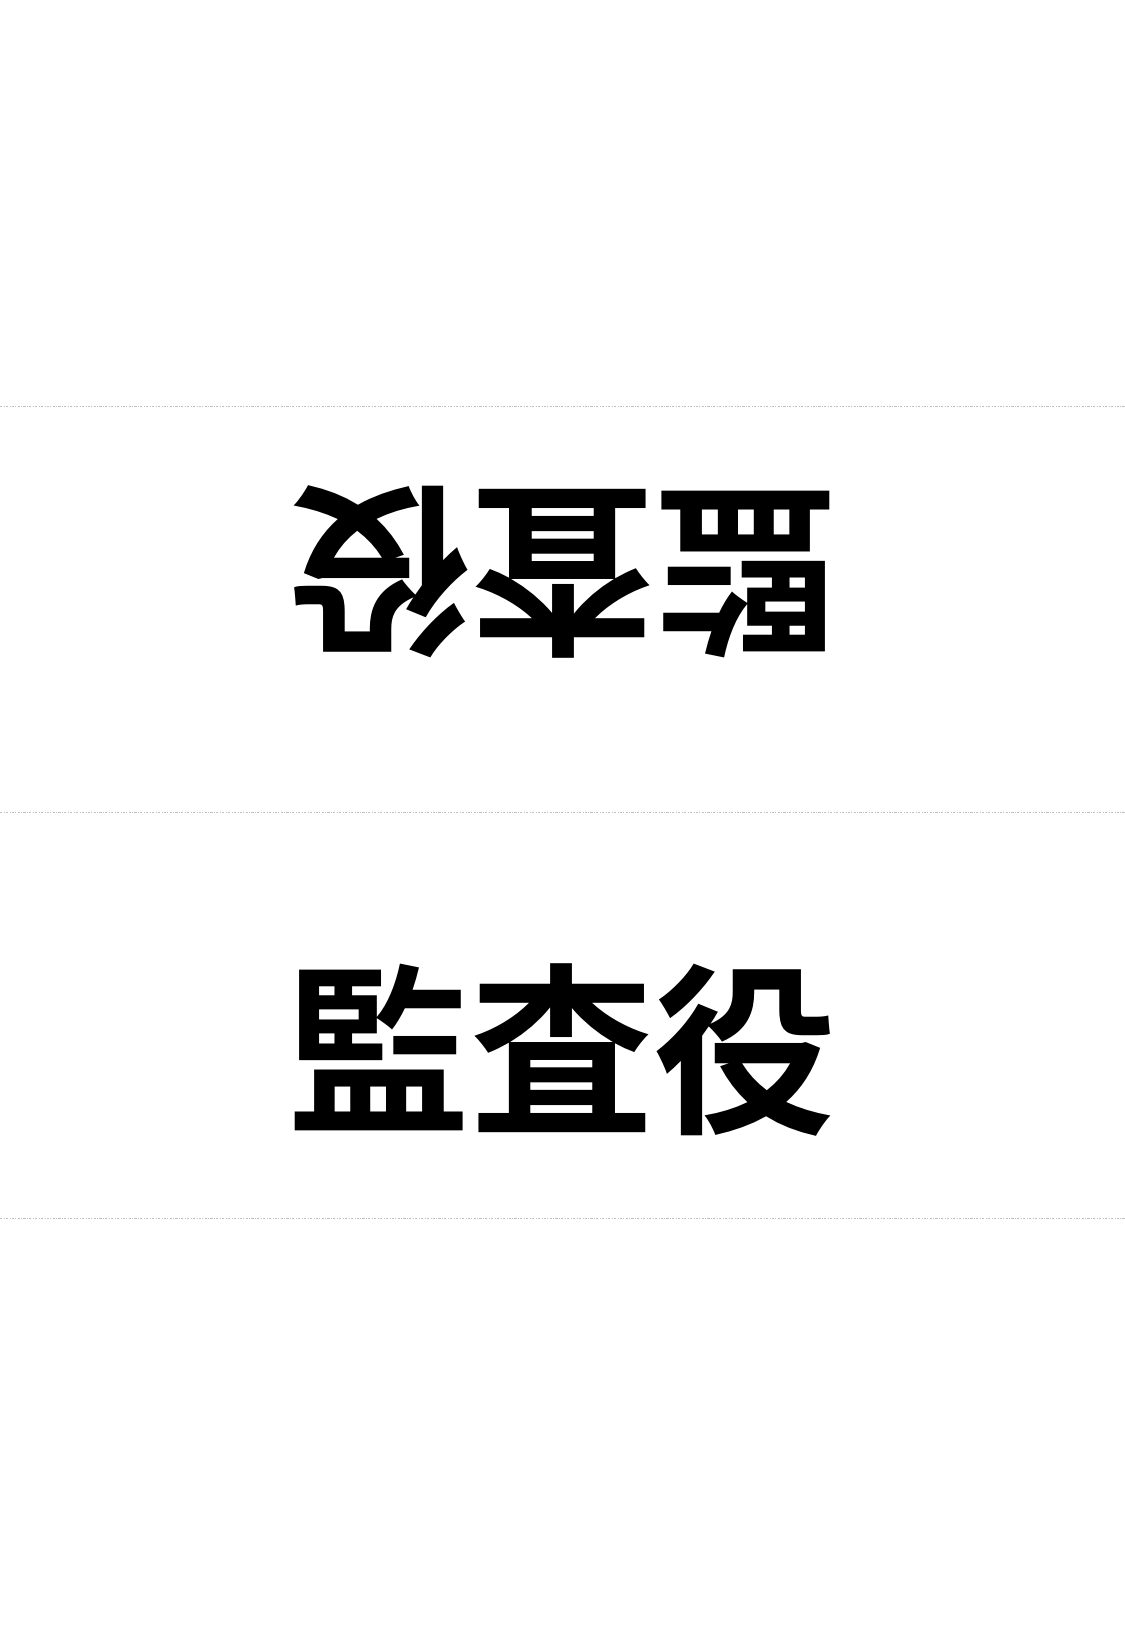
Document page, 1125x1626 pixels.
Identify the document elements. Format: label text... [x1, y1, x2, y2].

text_box 監査役 [272, 458, 853, 694]
text_box 監査役 [272, 929, 853, 1165]
